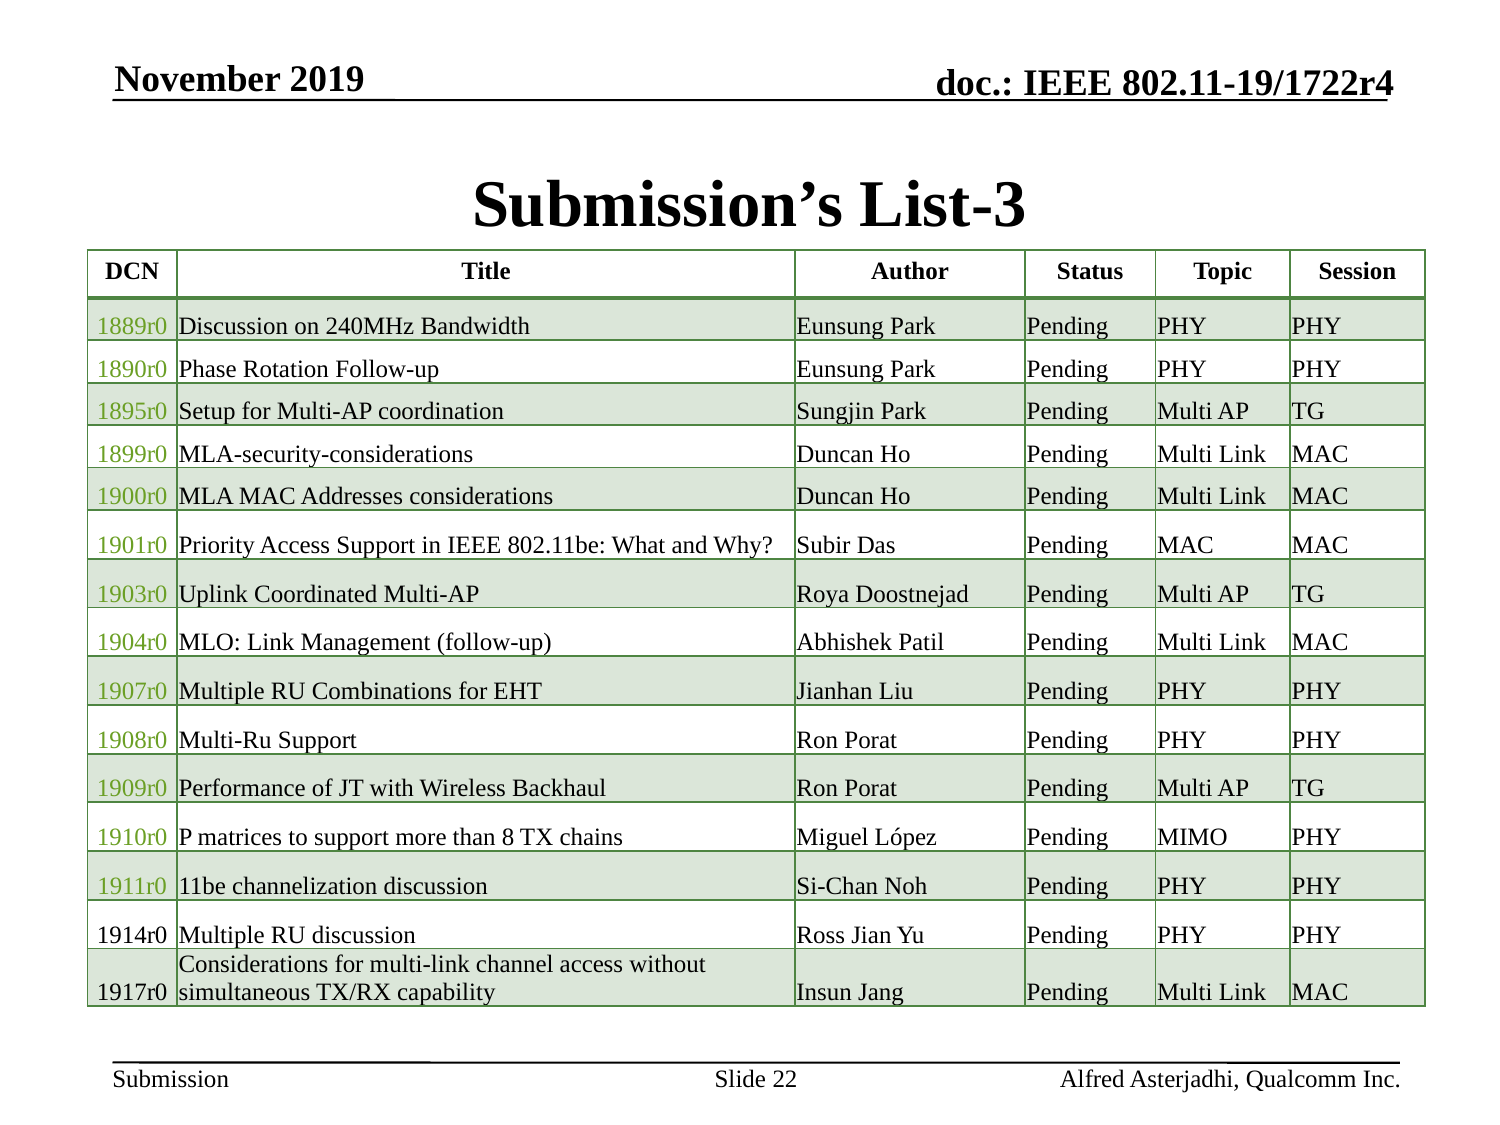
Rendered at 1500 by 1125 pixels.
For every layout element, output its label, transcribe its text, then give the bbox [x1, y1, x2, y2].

table_cell MAC [1291, 608, 1424, 655]
table_cell PHY [1291, 341, 1424, 382]
table_cell Eunsung Park [796, 341, 1024, 382]
table_cell Ron Porat [796, 706, 1024, 753]
table_cell TG [1291, 384, 1424, 424]
table_cell PHY [1291, 901, 1424, 948]
table_cell Si-Chan Noh [796, 852, 1024, 899]
table_cell PHY [1291, 300, 1424, 339]
table_cell Pending [1026, 852, 1155, 899]
table_cell Pending [1026, 511, 1155, 558]
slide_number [114, 54, 423, 100]
table_cell Miguel López [796, 803, 1024, 850]
table_cell Sungjin Park [796, 384, 1024, 424]
table_cell Duncan Ho [796, 468, 1024, 509]
table_cell Discussion on 240MHz Bandwidth [178, 300, 794, 339]
table_cell PHY [1156, 706, 1289, 753]
table_cell Multi AP [1156, 384, 1289, 424]
table_cell PHY [1156, 657, 1289, 704]
table_cell PHY [1156, 901, 1289, 948]
table_cell MLA MAC Addresses considerations [178, 468, 794, 509]
table_cell Pending [1026, 300, 1155, 339]
table_cell 1917r0 [88, 949, 176, 1005]
table_cell TG [1291, 755, 1424, 801]
table_cell PHY [1291, 657, 1424, 704]
table_header Status [1026, 251, 1155, 296]
table_cell Pending [1026, 657, 1155, 704]
table_cell 1909r0 [88, 755, 176, 801]
table_cell 1899r0 [88, 426, 176, 467]
table_cell PHY [1156, 852, 1289, 899]
table_cell Multi AP [1156, 560, 1289, 607]
table_cell Ross Jian Yu [796, 901, 1024, 948]
table_cell Roya Doostnejad [796, 560, 1024, 607]
table_cell 1911r0 [88, 852, 176, 899]
table_cell 1914r0 [88, 901, 176, 948]
table_cell Pending [1026, 468, 1155, 509]
table_cell MAC [1291, 949, 1424, 1005]
table_cell PHY [1156, 341, 1289, 382]
table_header Title [178, 251, 794, 296]
table_cell 1903r0 [88, 560, 176, 607]
table_cell Priority Access Support in IEEE 802.11be: What and Why? [178, 511, 794, 558]
table_cell Duncan Ho [796, 426, 1024, 467]
table_cell 1908r0 [88, 706, 176, 753]
slide_number Slide 22 [712, 1061, 800, 1123]
table_cell Setup for Multi-AP coordination [178, 384, 794, 424]
table_cell Phase Rotation Follow-up [178, 341, 794, 382]
table_cell 1890r0 [88, 341, 176, 382]
table_cell 1901r0 [88, 511, 176, 558]
footer Alfred Asterjadhi, Qualcomm Inc. [878, 1061, 1402, 1093]
table_cell Performance of JT with Wireless Backhaul [178, 755, 794, 801]
table_cell 1895r0 [88, 384, 176, 424]
table_cell Subir Das [796, 511, 1024, 558]
table_cell Pending [1026, 560, 1155, 607]
table_cell Multi Link [1156, 608, 1289, 655]
table_cell P matrices to support more than 8 TX chains [178, 803, 794, 850]
table_cell MIMO [1156, 803, 1289, 850]
table_cell Multi AP [1156, 755, 1289, 801]
table_cell Pending [1026, 755, 1155, 801]
table_cell Multi Link [1156, 949, 1289, 1005]
table_cell PHY [1291, 852, 1424, 899]
table_cell Pending [1026, 901, 1155, 948]
table_cell MLO: Link Management (follow-up) [178, 608, 794, 655]
table_cell Insun Jang [796, 949, 1024, 1005]
table_cell TG [1291, 560, 1424, 607]
table_cell MAC [1291, 511, 1424, 558]
table_cell 1889r0 [88, 300, 176, 339]
table_header Session [1291, 251, 1424, 296]
table_cell Eunsung Park [796, 300, 1024, 339]
table_cell Jianhan Liu [796, 657, 1024, 704]
table_cell MAC [1291, 468, 1424, 509]
table_header Topic [1156, 251, 1289, 296]
table_cell Considerations for multi-link channel access without simultaneous TX/RX capability [178, 949, 794, 1005]
table_cell Uplink Coordinated Multi-AP [178, 560, 794, 607]
table_cell Pending [1026, 384, 1155, 424]
table_cell Multi Link [1156, 426, 1289, 467]
table_cell 1904r0 [88, 608, 176, 655]
table_cell PHY [1291, 803, 1424, 850]
table_cell 1900r0 [88, 468, 176, 509]
table_cell Abhishek Patil [796, 608, 1024, 655]
table_cell MAC [1156, 511, 1289, 558]
table_cell 11be channelization discussion [178, 852, 794, 899]
table_cell Pending [1026, 803, 1155, 850]
table_header Author [796, 251, 1024, 296]
table_cell PHY [1156, 300, 1289, 339]
table_cell Pending [1026, 426, 1155, 467]
table_header DCN [88, 251, 176, 296]
table_cell Ron Porat [796, 755, 1024, 801]
table_cell Pending [1026, 341, 1155, 382]
table_cell PHY [1291, 706, 1424, 753]
table_cell Multiple RU Combinations for EHT [178, 657, 794, 704]
table_cell 1910r0 [88, 803, 176, 850]
title Submission’s List-3 [112, 112, 1388, 249]
table_cell Pending [1026, 949, 1155, 1005]
table_cell Multiple RU discussion [178, 901, 794, 948]
table_cell Multi Link [1156, 468, 1289, 509]
table_cell MAC [1291, 426, 1424, 467]
table_cell Pending [1026, 608, 1155, 655]
table_cell Pending [1026, 706, 1155, 753]
table_cell 1907r0 [88, 657, 176, 704]
table_cell Multi-Ru Support [178, 706, 794, 753]
table_cell MLA-security-considerations [178, 426, 794, 467]
